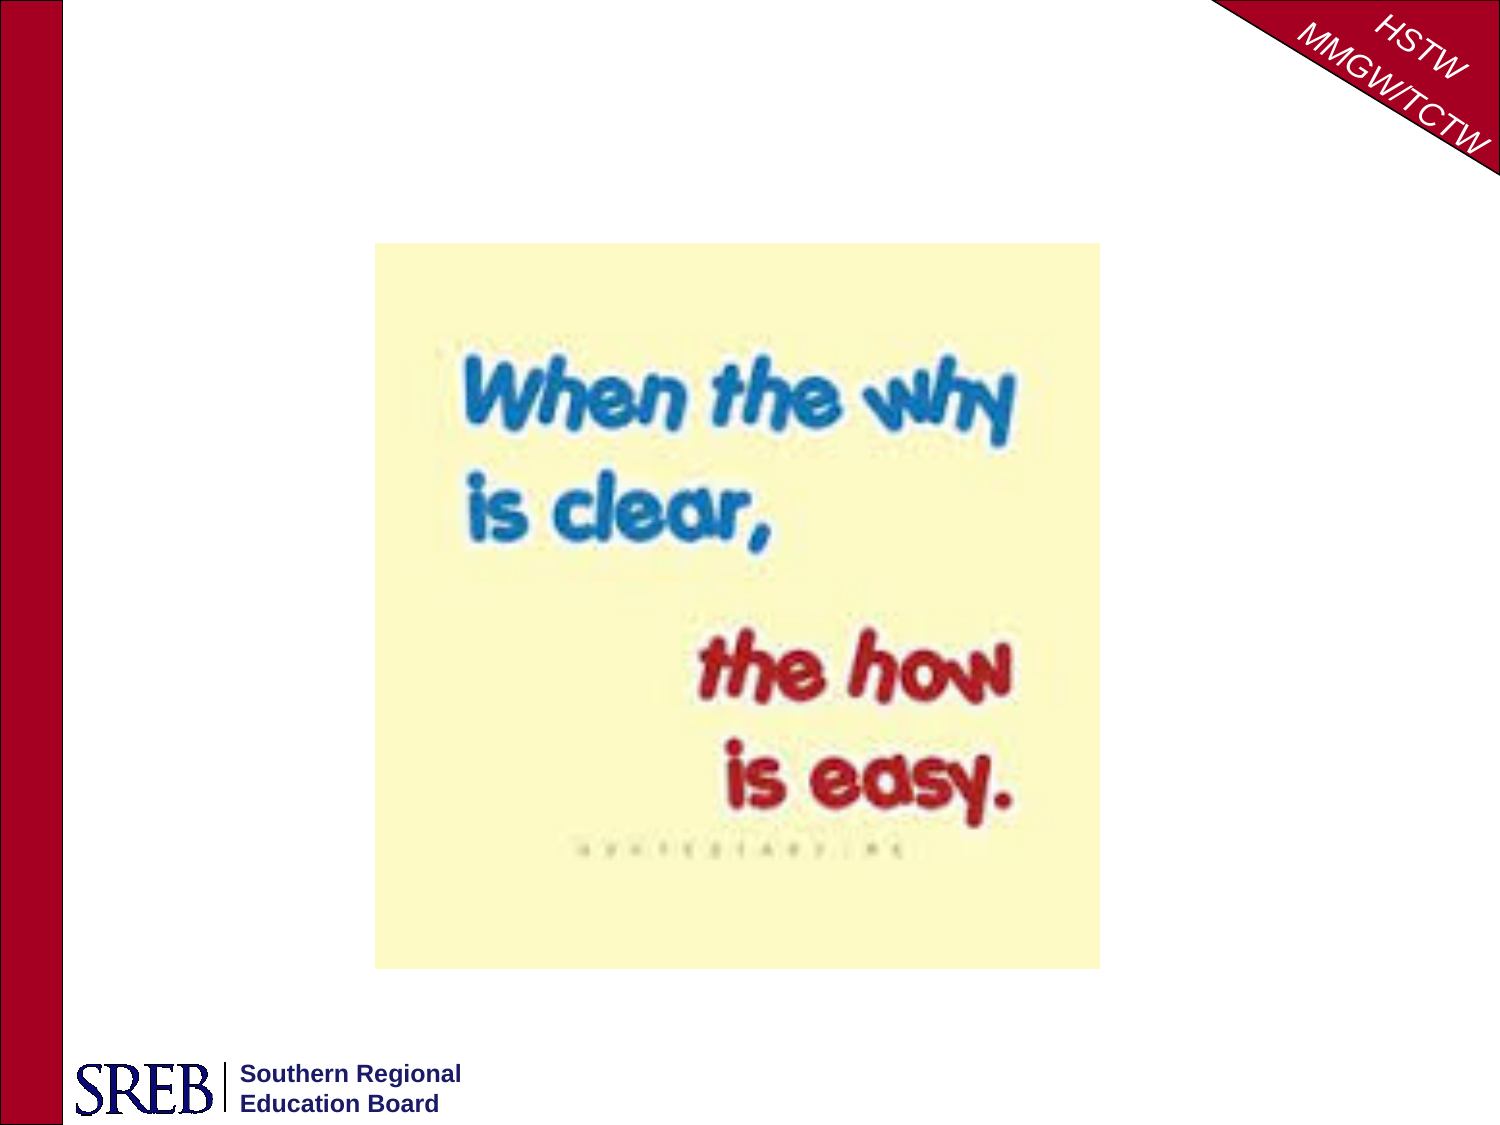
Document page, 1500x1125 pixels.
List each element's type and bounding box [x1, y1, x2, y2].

list [374, 243, 1101, 970]
